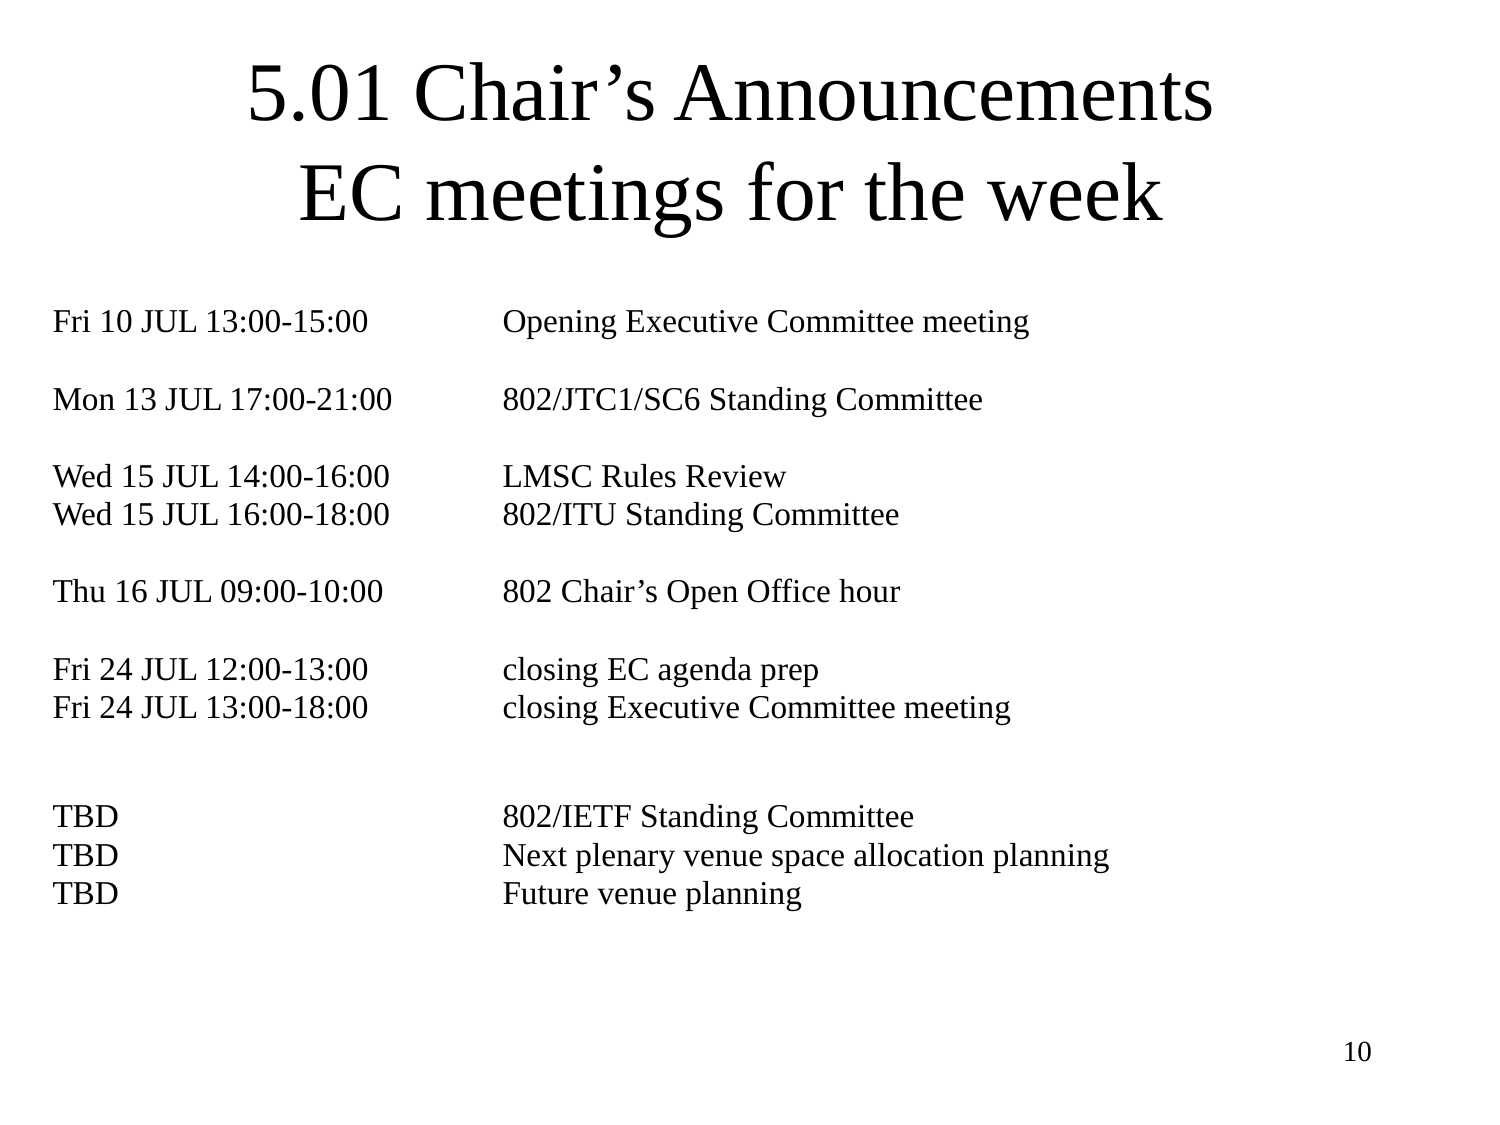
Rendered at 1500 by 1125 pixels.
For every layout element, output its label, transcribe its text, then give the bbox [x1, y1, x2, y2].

list Fri 10 JUL 13:00-15:00 Opening Executive Committee meeting Mon 13 JUL 17:00-21:00 802/JTC1/SC6 Standing Committee Wed 15 JUL 14:00-16:00 LMSC Rules Review Wed 15 JUL 16:00-18:00 802/ITU Standing Committee Thu 16 JUL 09:00-10:00 802 Chair’s Open Office hour Fri 24 JUL 12:00-13:00 closing EC agenda prep Fri 24 JUL 13:00-18:00 closing Executive Committee meeting TBD 802/IETF Standing Committee TBD Next plenary venue space allocation planning TBD Future venue planning [37, 299, 1426, 1026]
title 5.01 Chair’s Announcements EC meetings for the week [93, 43, 1369, 232]
slide_number 10 [1074, 1026, 1388, 1101]
